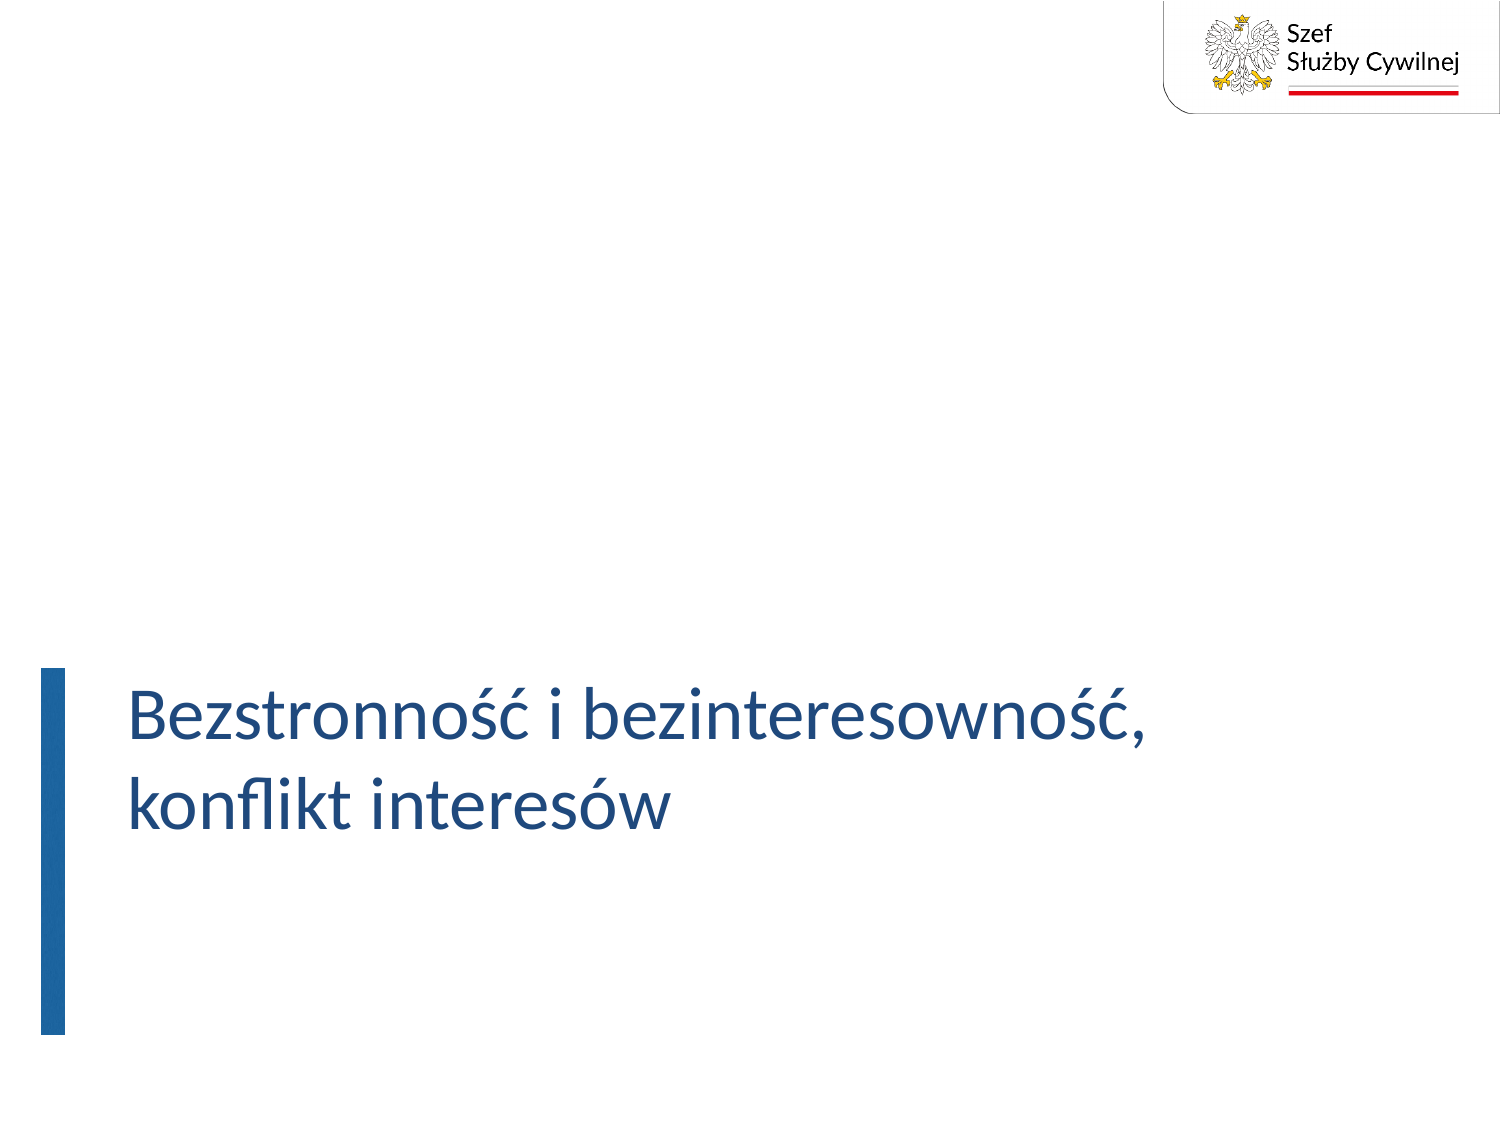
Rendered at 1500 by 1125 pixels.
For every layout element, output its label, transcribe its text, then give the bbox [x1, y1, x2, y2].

title Bezstronność i bezinteresowność, konflikt interesów [112, 656, 1388, 881]
picture [1163, 0, 1500, 114]
picture [41, 668, 65, 1035]
